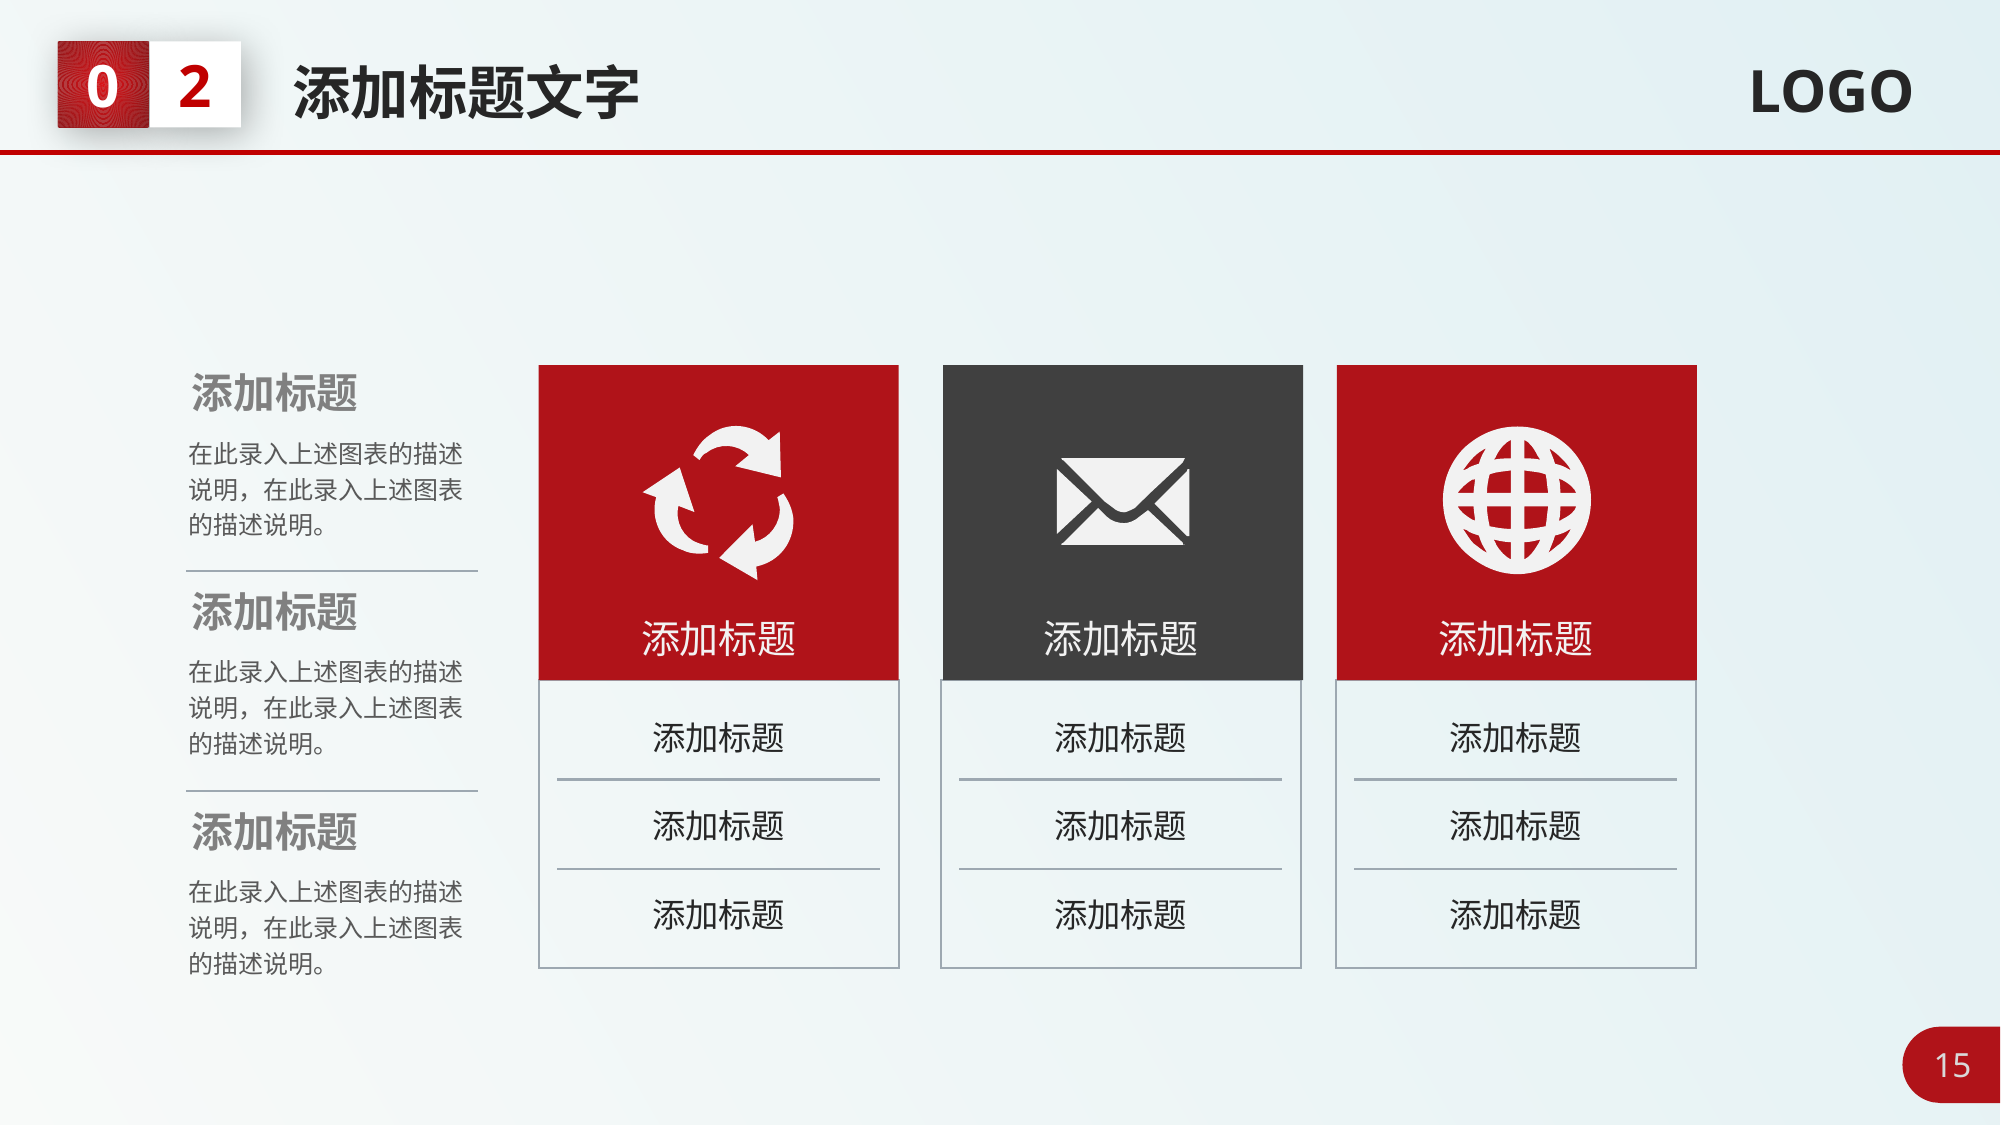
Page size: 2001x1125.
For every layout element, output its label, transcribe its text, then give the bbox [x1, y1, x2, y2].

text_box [0, 41, 2000, 153]
text_box 在此录入上述图表的描述说明，在此录入上述图表的描述说明。 [173, 424, 488, 548]
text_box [538, 365, 899, 681]
text_box 添加标题 [176, 577, 374, 643]
text_box 在此录入上述图表的描述说明，在此录入上述图表的描述说明。 [173, 863, 488, 987]
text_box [538, 681, 899, 968]
text_box 在此录入上述图表的描述说明，在此录入上述图表的描述说明。 [173, 643, 488, 766]
text_box 添加标题 [176, 359, 374, 424]
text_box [943, 365, 1304, 681]
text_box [1335, 680, 1696, 968]
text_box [940, 680, 1301, 968]
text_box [1336, 365, 1697, 681]
text_box 添加标题 [176, 798, 374, 863]
